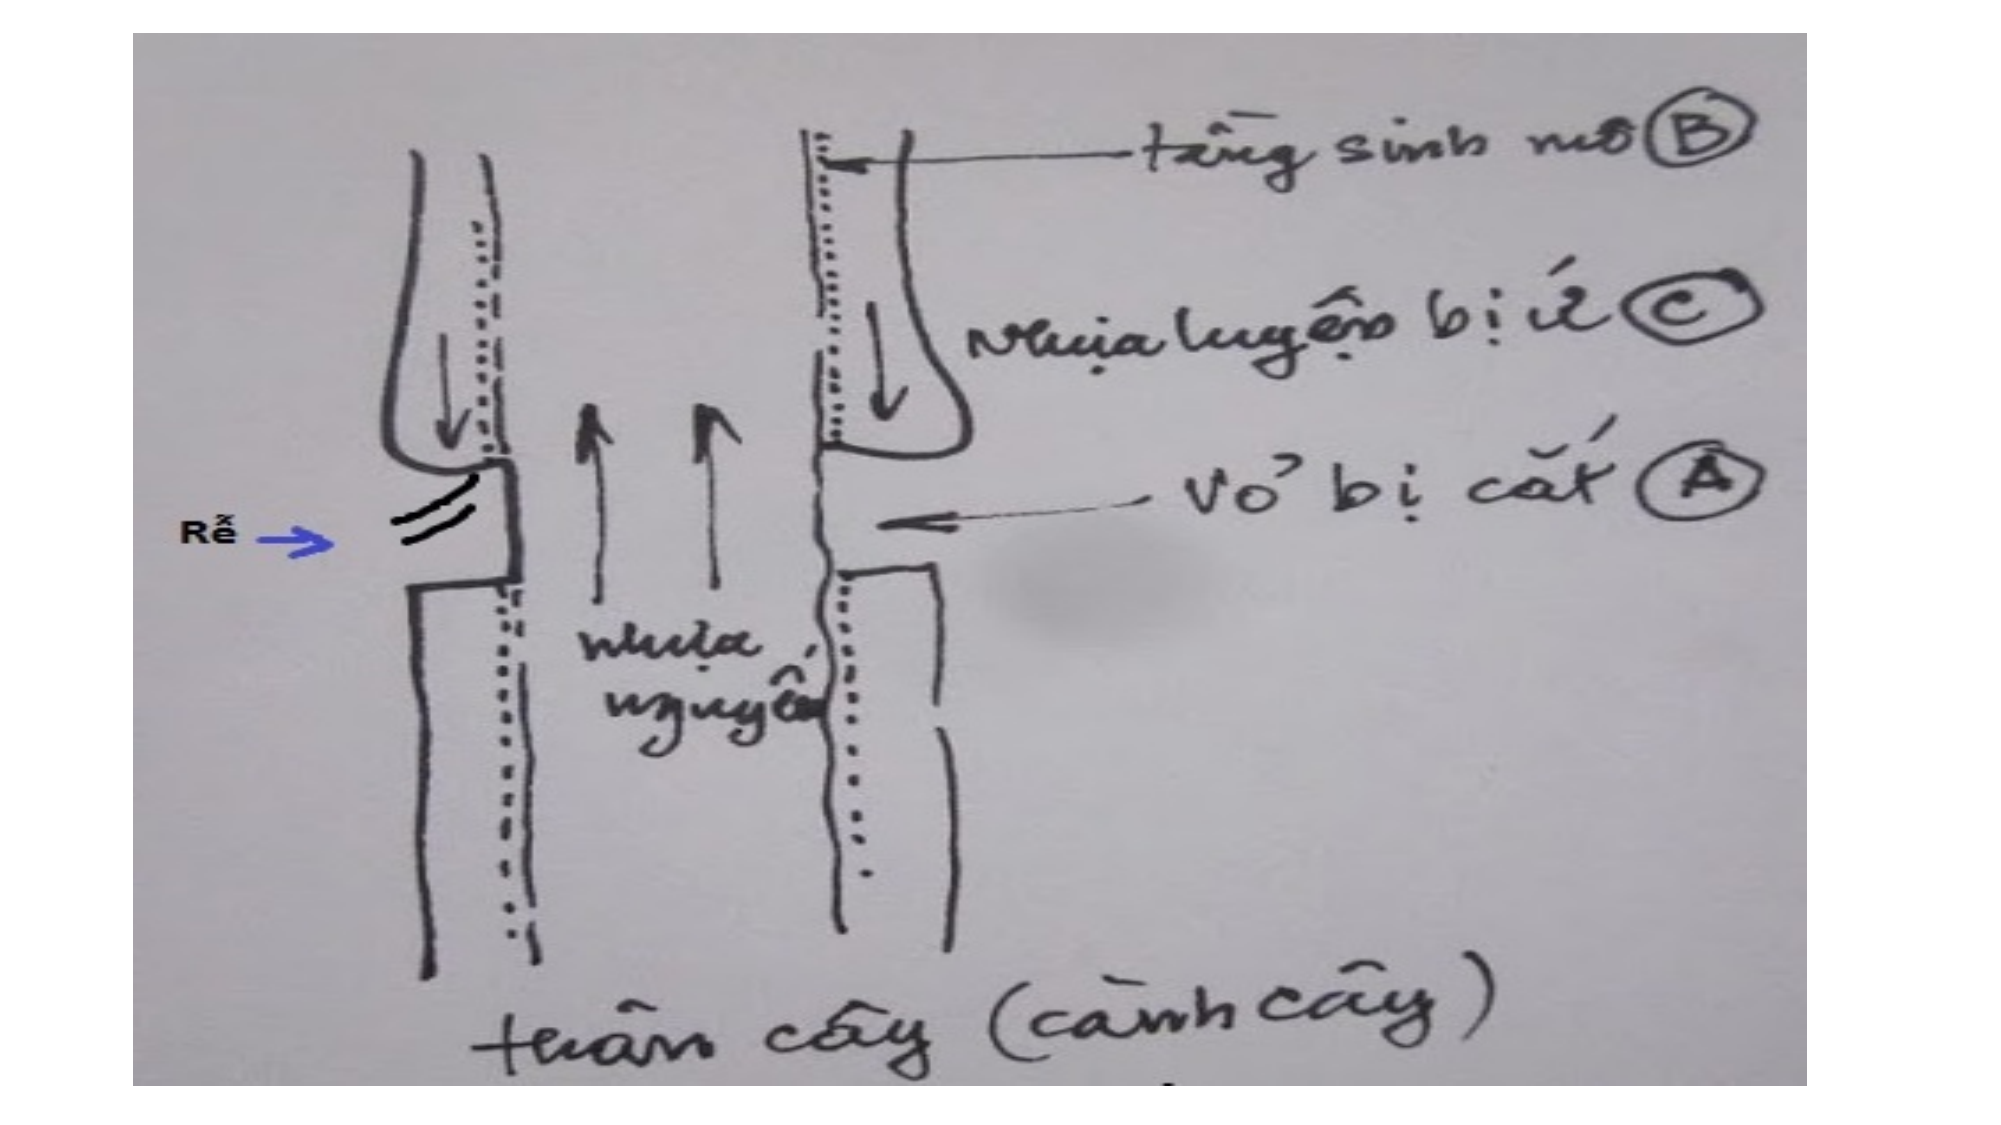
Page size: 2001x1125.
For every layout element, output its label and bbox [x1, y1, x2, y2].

picture [133, 33, 1807, 1086]
